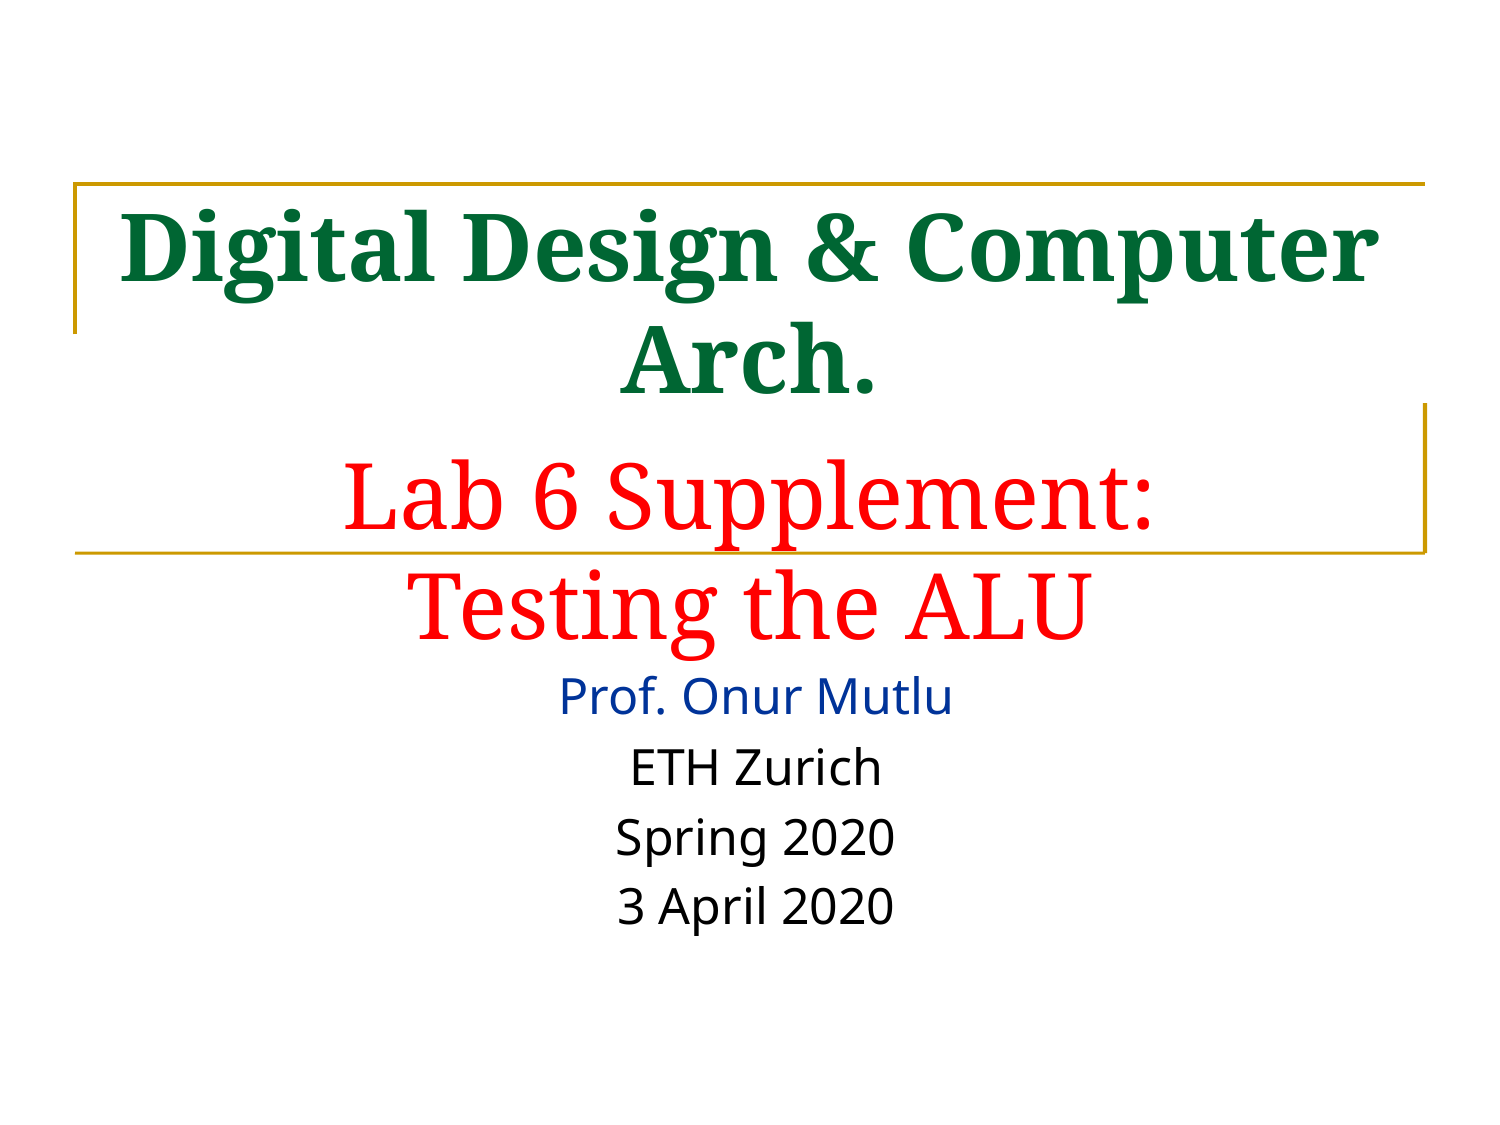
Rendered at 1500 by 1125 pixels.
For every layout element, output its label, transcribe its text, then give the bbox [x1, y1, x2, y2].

subtitle Prof. Onur Mutlu ETH Zurich Spring 2020 3 April 2020 [112, 587, 1400, 1064]
text_box Digital Design & Computer Arch. Lab 6 Supplement: Testing the ALU [58, 180, 1442, 463]
